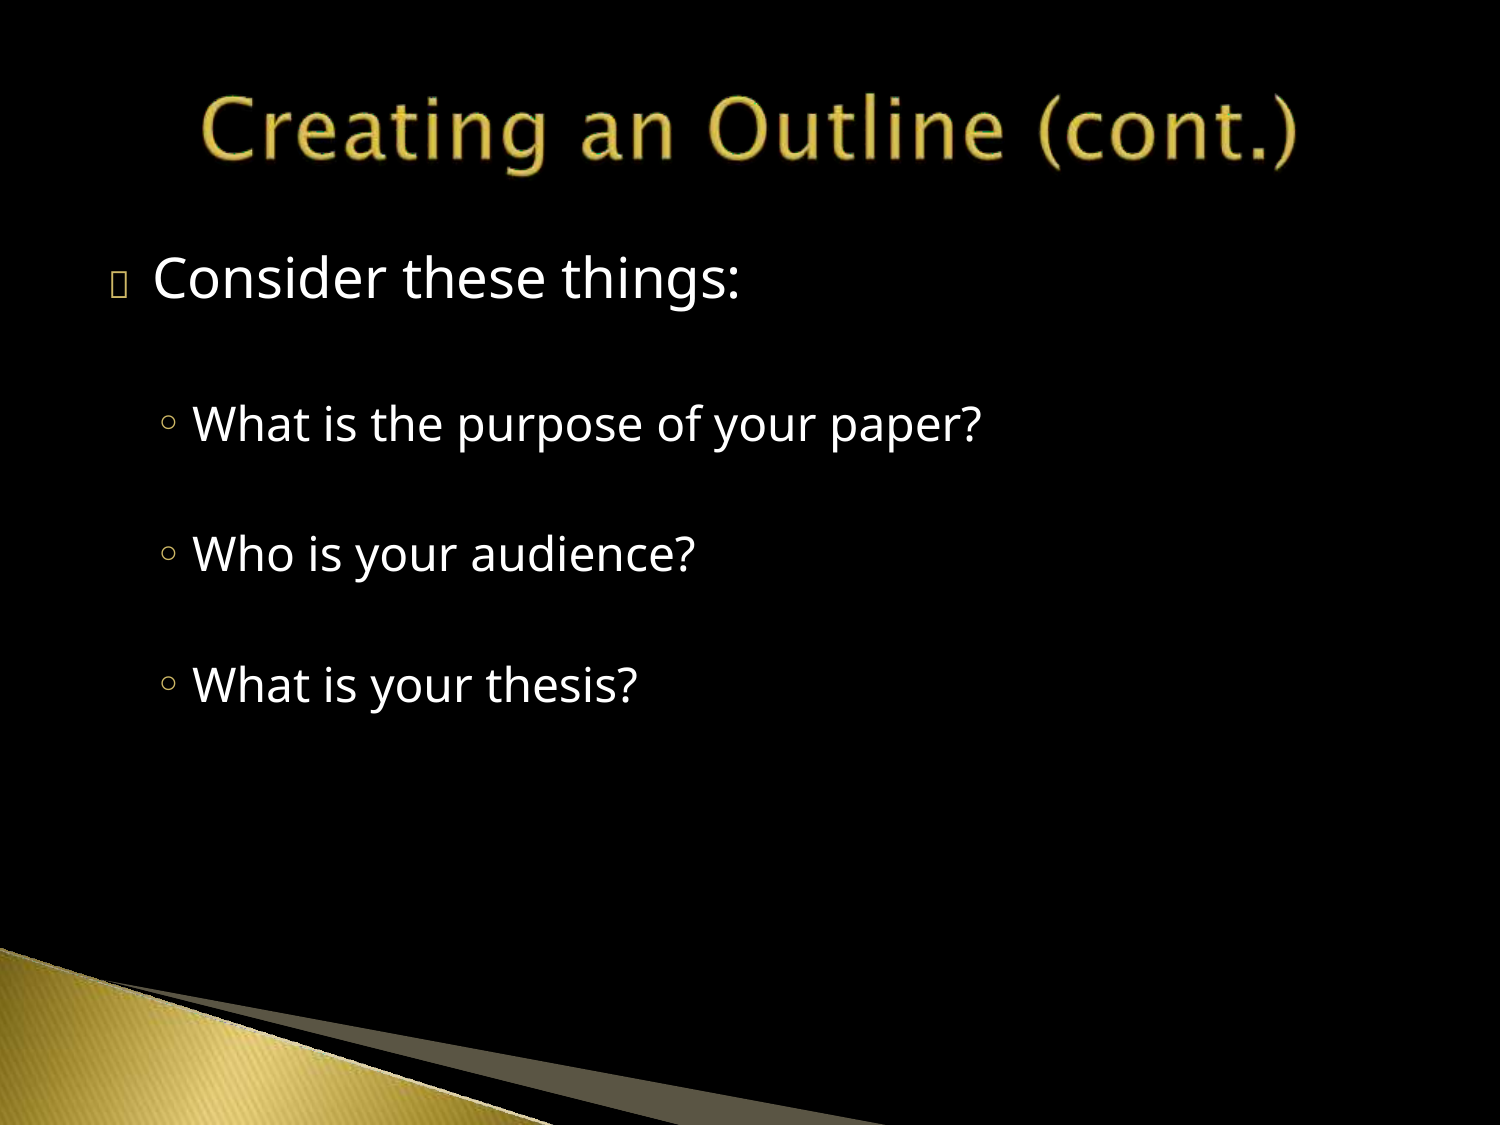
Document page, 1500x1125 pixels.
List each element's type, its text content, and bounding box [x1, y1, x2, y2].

text_box What is the purpose of your paper? Who is your audience? What is your thesis? [152, 391, 1007, 712]
title  Consider these things: [105, 240, 766, 431]
text_box [140, 56, 1358, 200]
picture [0, 948, 558, 1125]
